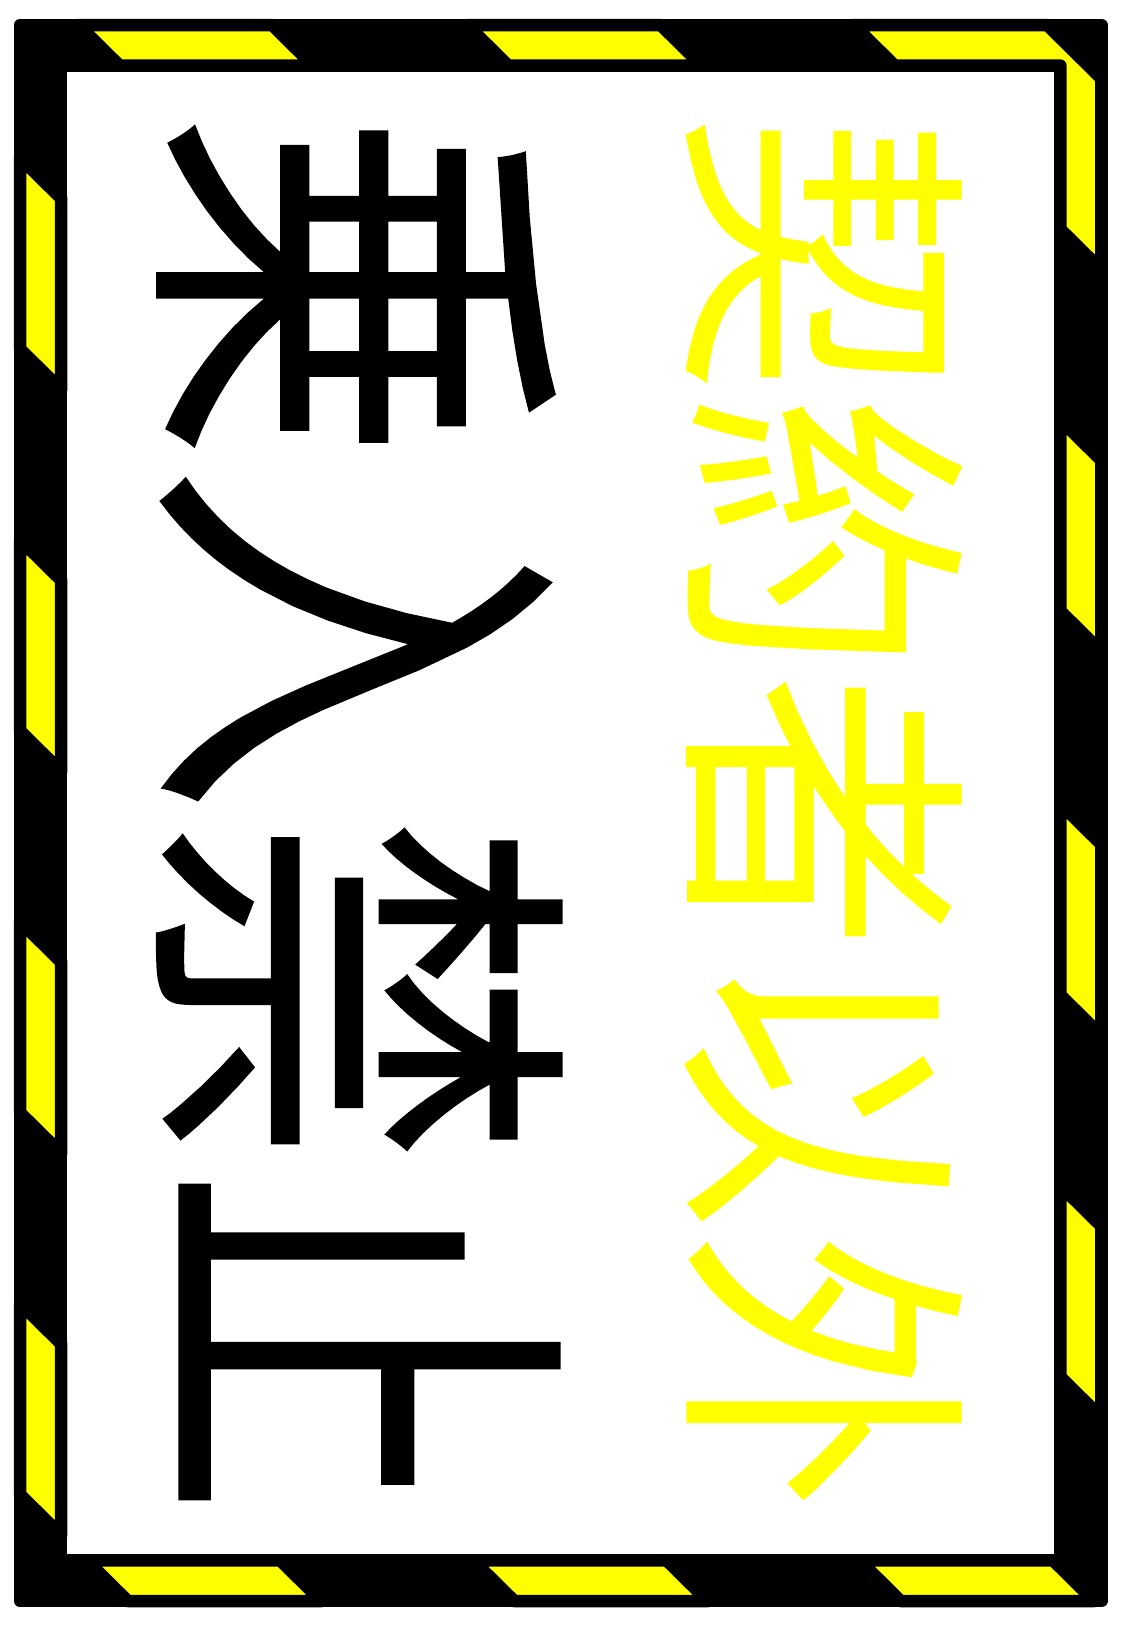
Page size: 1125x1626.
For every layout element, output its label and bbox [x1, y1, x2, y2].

text_box [155, 124, 963, 1501]
text_box [0, 272, 150, 1354]
text_box [967, 272, 1125, 1354]
